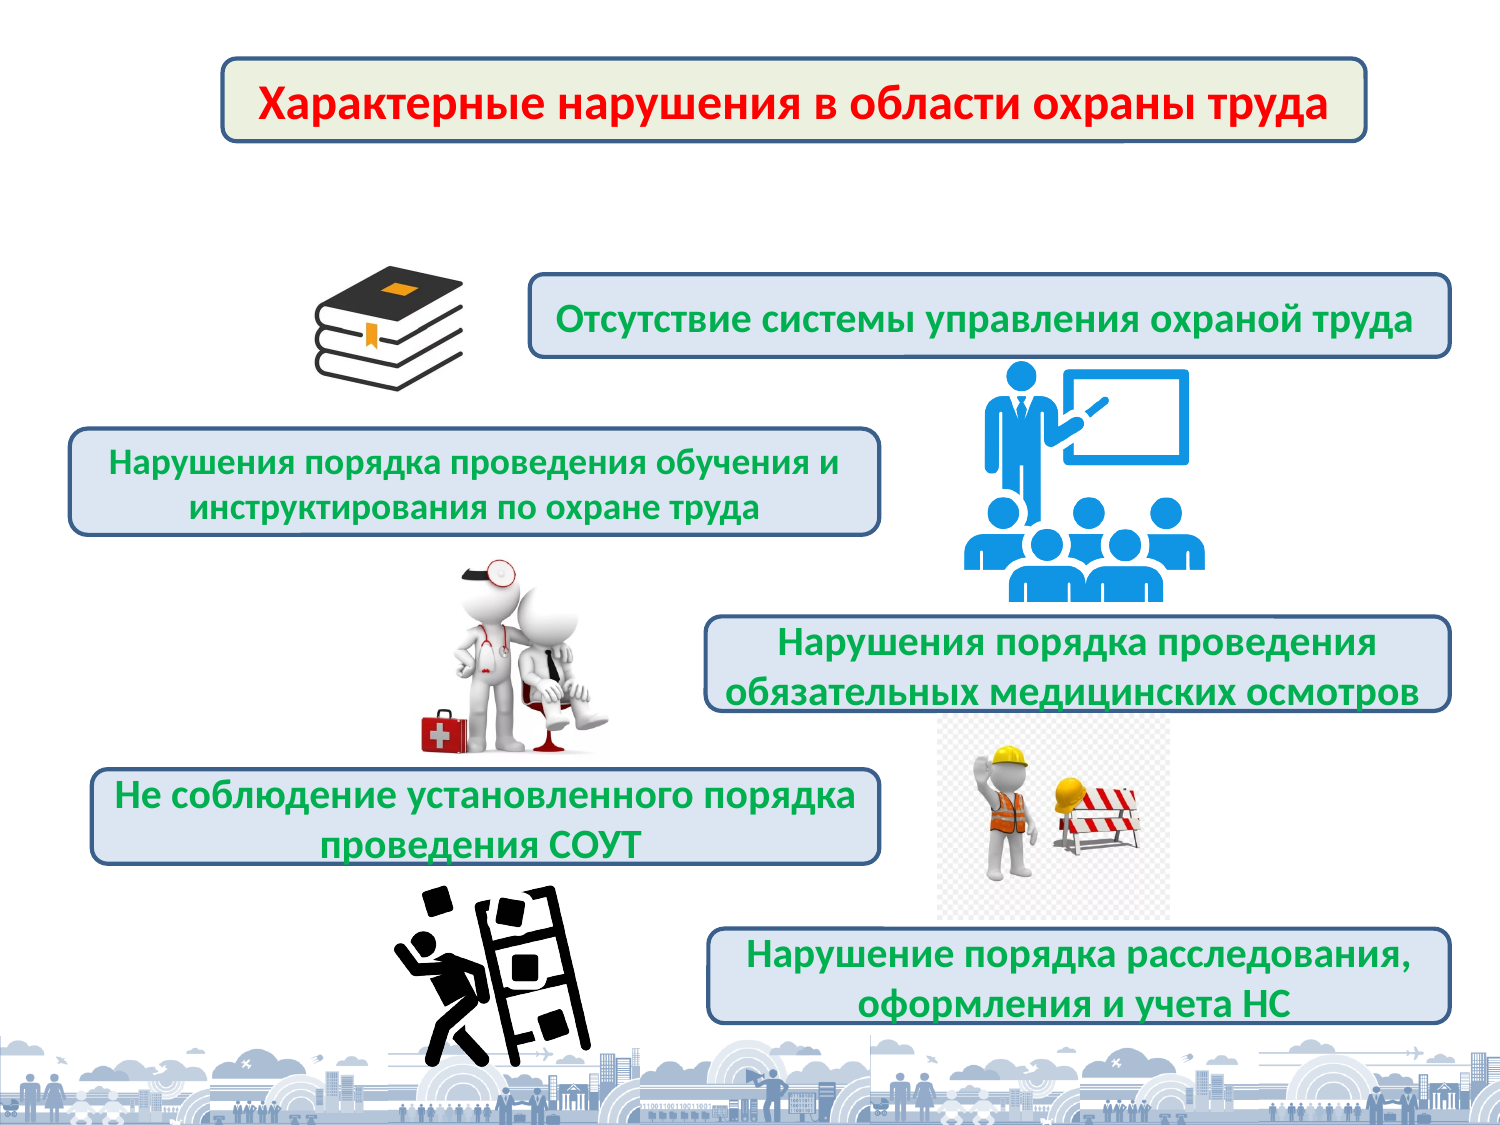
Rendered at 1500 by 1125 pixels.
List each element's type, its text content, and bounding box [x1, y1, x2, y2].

text_box Характерные нарушения в области охраны труда [220, 56, 1368, 144]
picture [401, 549, 627, 762]
text_box Нарушение порядка расследования, оформления и учета НС [706, 926, 1452, 1026]
picture [393, 877, 591, 1075]
text_box Отсутствие системы управления охраной труда [527, 272, 1452, 359]
text_box Не соблюдение установленного порядка проведения СОУТ [89, 767, 882, 866]
text_box Нарушения порядка проведения обязательных медицинских осмотров [703, 614, 1452, 714]
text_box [0, 1035, 1500, 1125]
picture [937, 713, 1170, 920]
picture [307, 248, 469, 410]
text_box Нарушения порядка проведения обучения и инструктирования по охране труда [67, 426, 882, 537]
picture [963, 361, 1205, 603]
